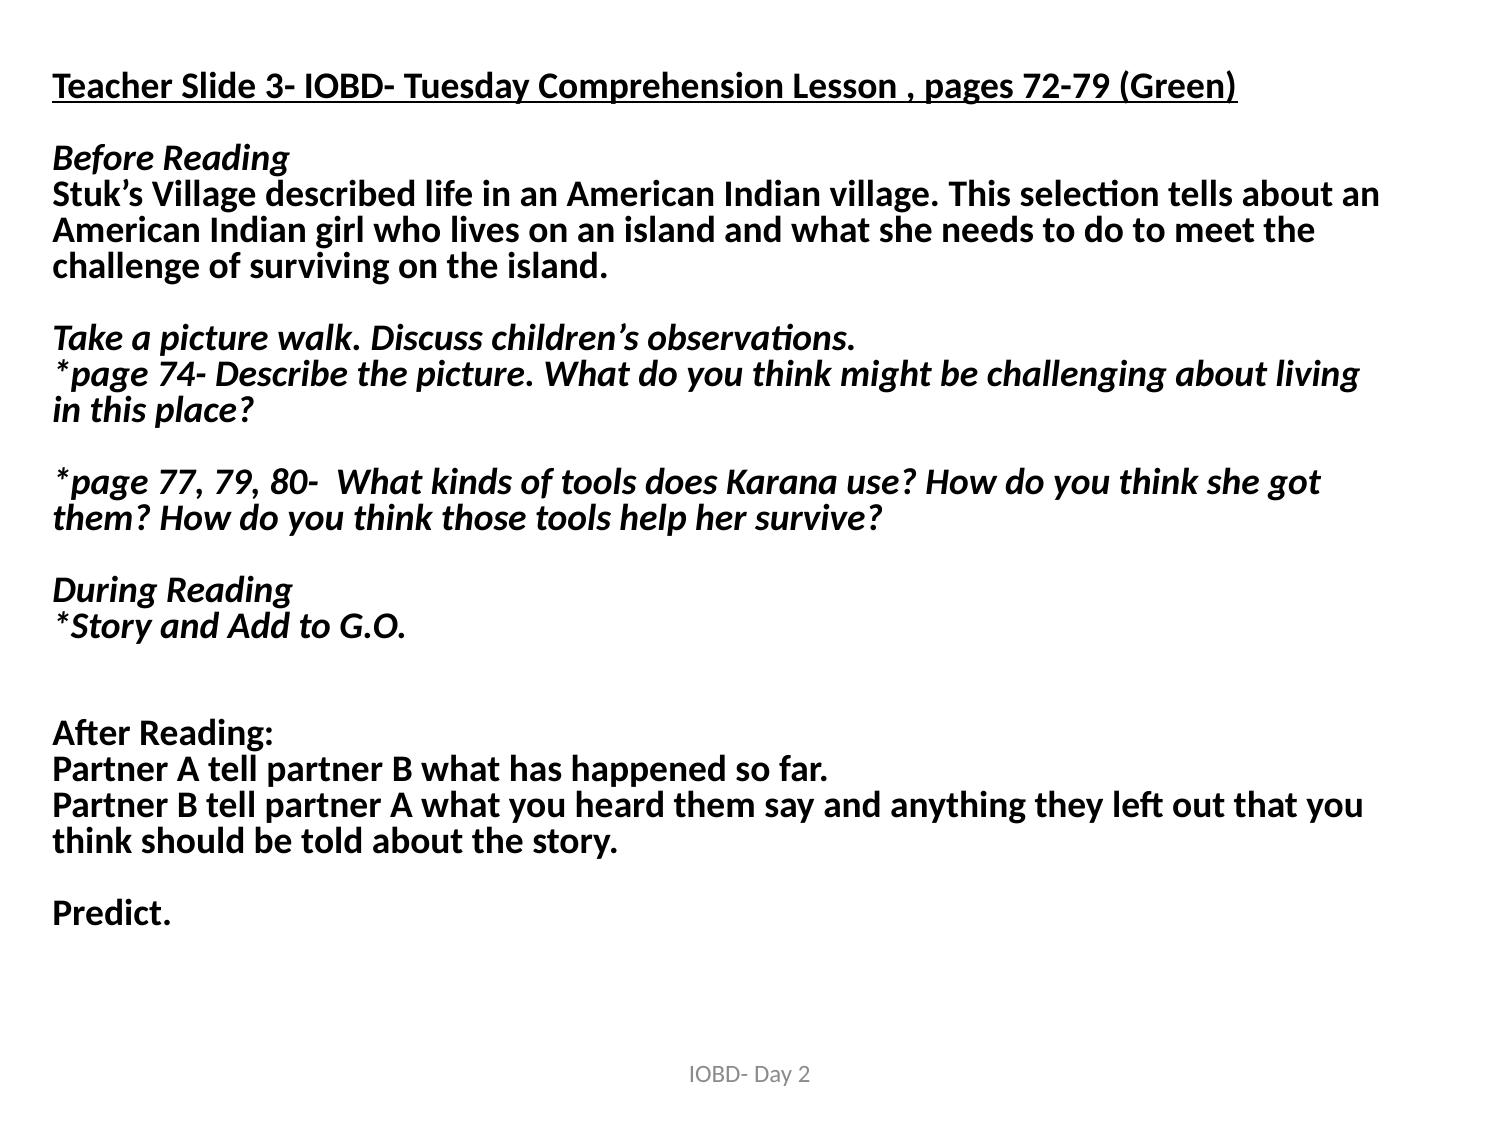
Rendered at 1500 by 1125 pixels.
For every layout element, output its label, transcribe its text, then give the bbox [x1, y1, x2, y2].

text_box Teacher Slide 3- IOBD- Tuesday Comprehension Lesson , pages 72-79 (Green) Before Reading Stuk’s Village described life in an American Indian village. This selection tells about an American Indian girl who lives on an island and what she needs to do to meet the challenge of surviving on the island. Take a picture walk. Discuss children’s observations. *page 74- Describe the picture. What do you think might be challenging about living in this place? *page 77, 79, 80- What kinds of tools does Karana use? How do you think she got them? How do you think those tools help her survive? During Reading *Story and Add to G.O. After Reading: Partner A tell partner B what has happened so far. Partner B tell partner A what you heard them say and anything they left out that you think should be told about the story. Predict. [37, 62, 1400, 941]
footer IOBD- Day 2 [512, 1042, 988, 1103]
